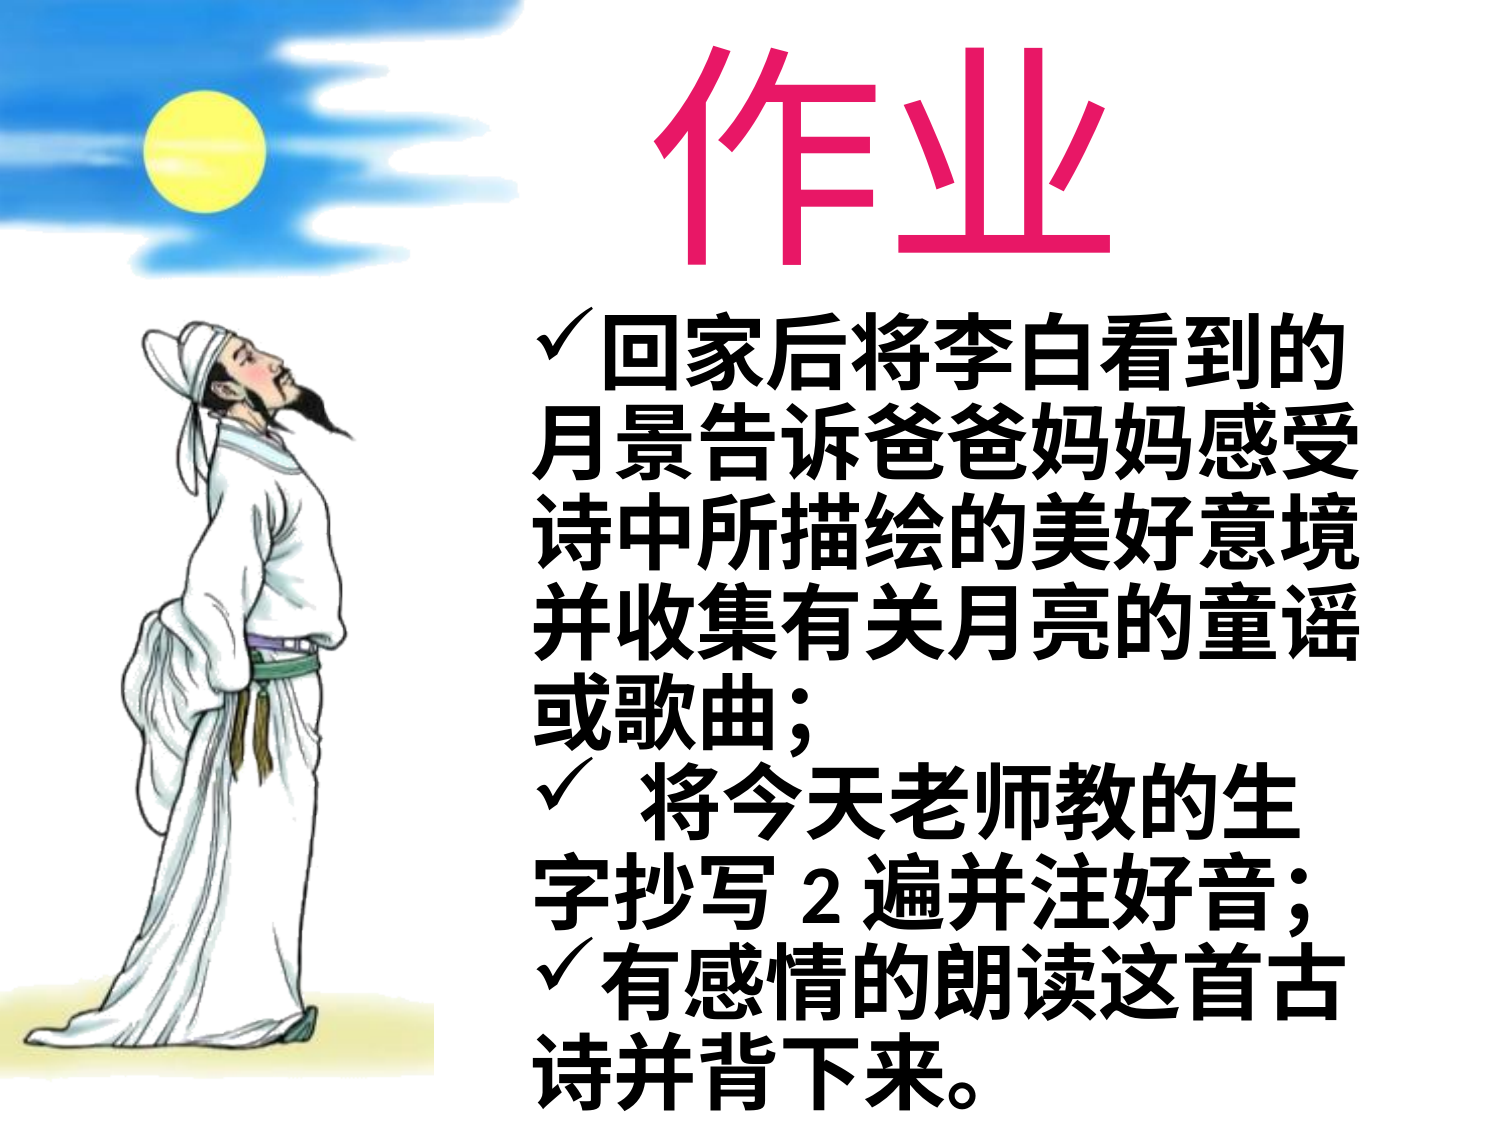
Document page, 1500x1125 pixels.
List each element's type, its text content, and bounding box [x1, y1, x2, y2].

text_box 回家后将李白看到的月景告诉爸爸妈妈感受诗中所描绘的美好意境并收集有关月亮的童谣或歌曲； 将今天老师教的生字抄写2遍并注好音； 有感情的朗读这首古诗并背下来。 [515, 304, 1395, 1125]
text_box 作业 [538, 0, 1231, 303]
picture [0, 0, 551, 1125]
